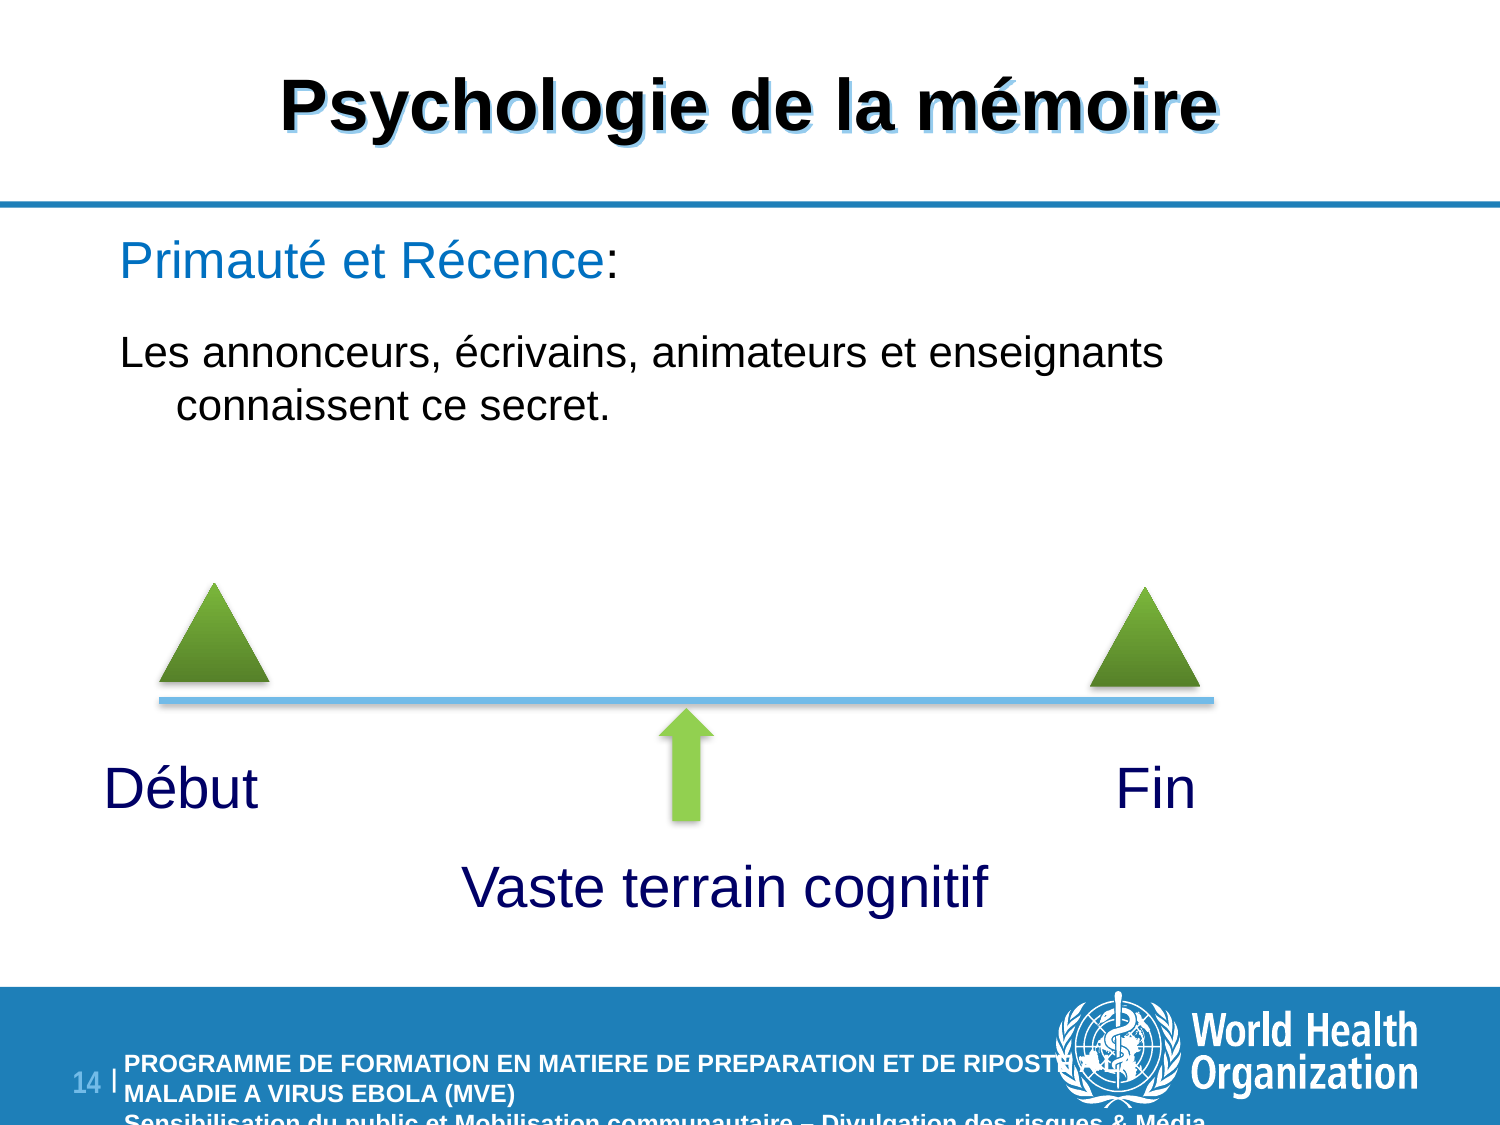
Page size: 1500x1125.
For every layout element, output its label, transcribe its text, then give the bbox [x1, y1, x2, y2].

text_box [158, 582, 270, 683]
list Primauté et Récence: Les annonceurs, écrivains, animateurs et enseignants connaissent ce secret. [119, 226, 1359, 984]
text_box Début [89, 743, 399, 827]
text_box [658, 709, 715, 822]
text_box Fin [1102, 743, 1238, 827]
text_box Vaste terrain cognitif [448, 842, 1030, 926]
title Psychologie de la mémoire [0, 0, 1500, 204]
text_box [1089, 587, 1201, 687]
